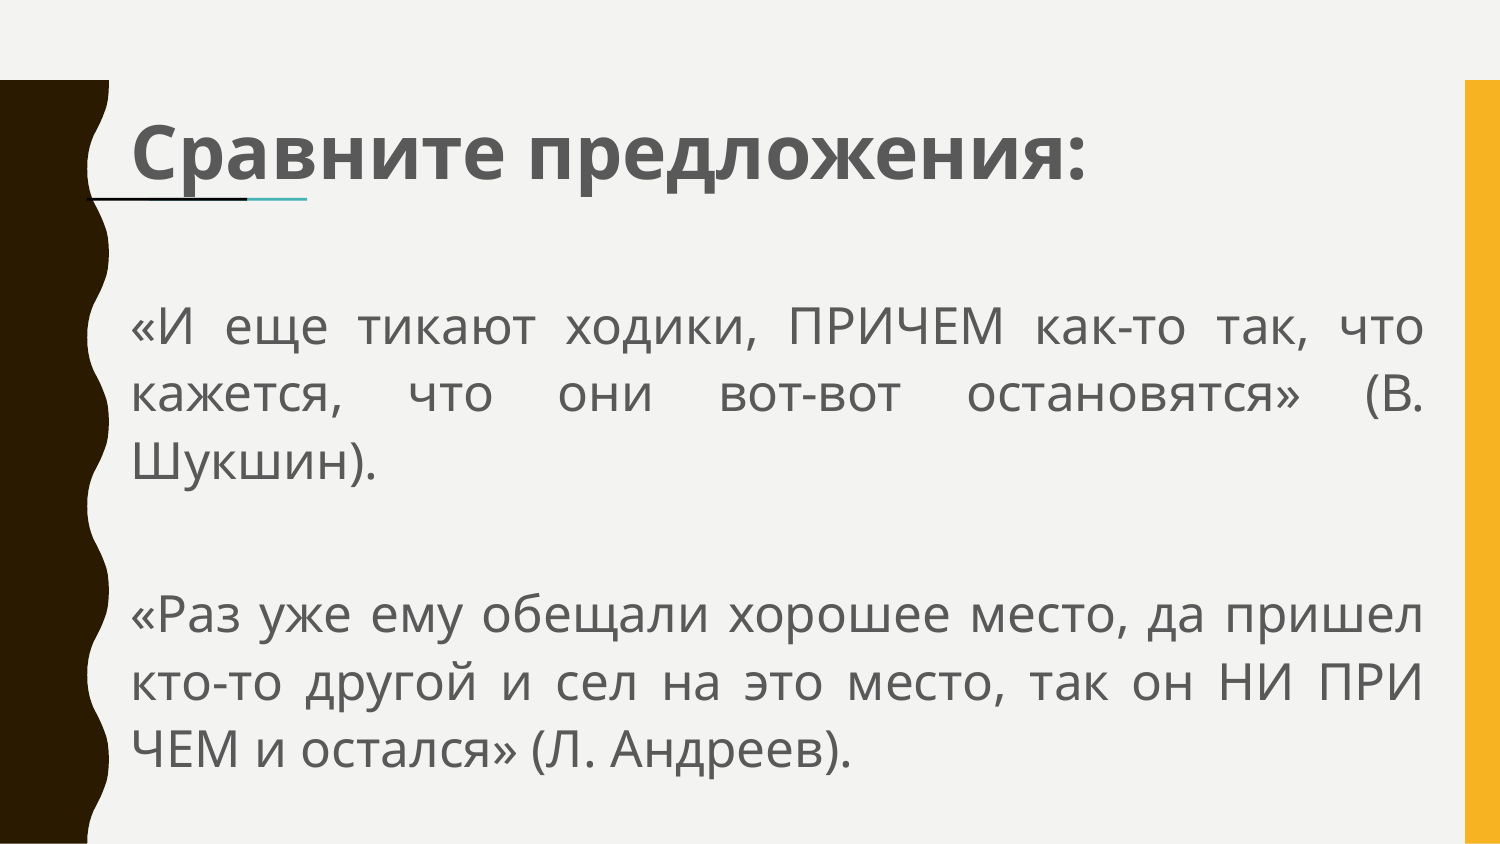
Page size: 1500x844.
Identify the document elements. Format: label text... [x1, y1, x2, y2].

list «И еще тикают ходики, ПРИЧЕМ как-то так, что кажется, что они вот-вот остановятся» (В. Шукшин). «Раз уже ему обещали хорошее место, да пришел кто-то другой и сел на это место, так он НИ ПРИ ЧЕМ и остался» (Л. Андреев). [119, 281, 1438, 785]
title Сравните предложения: [119, 90, 1381, 178]
